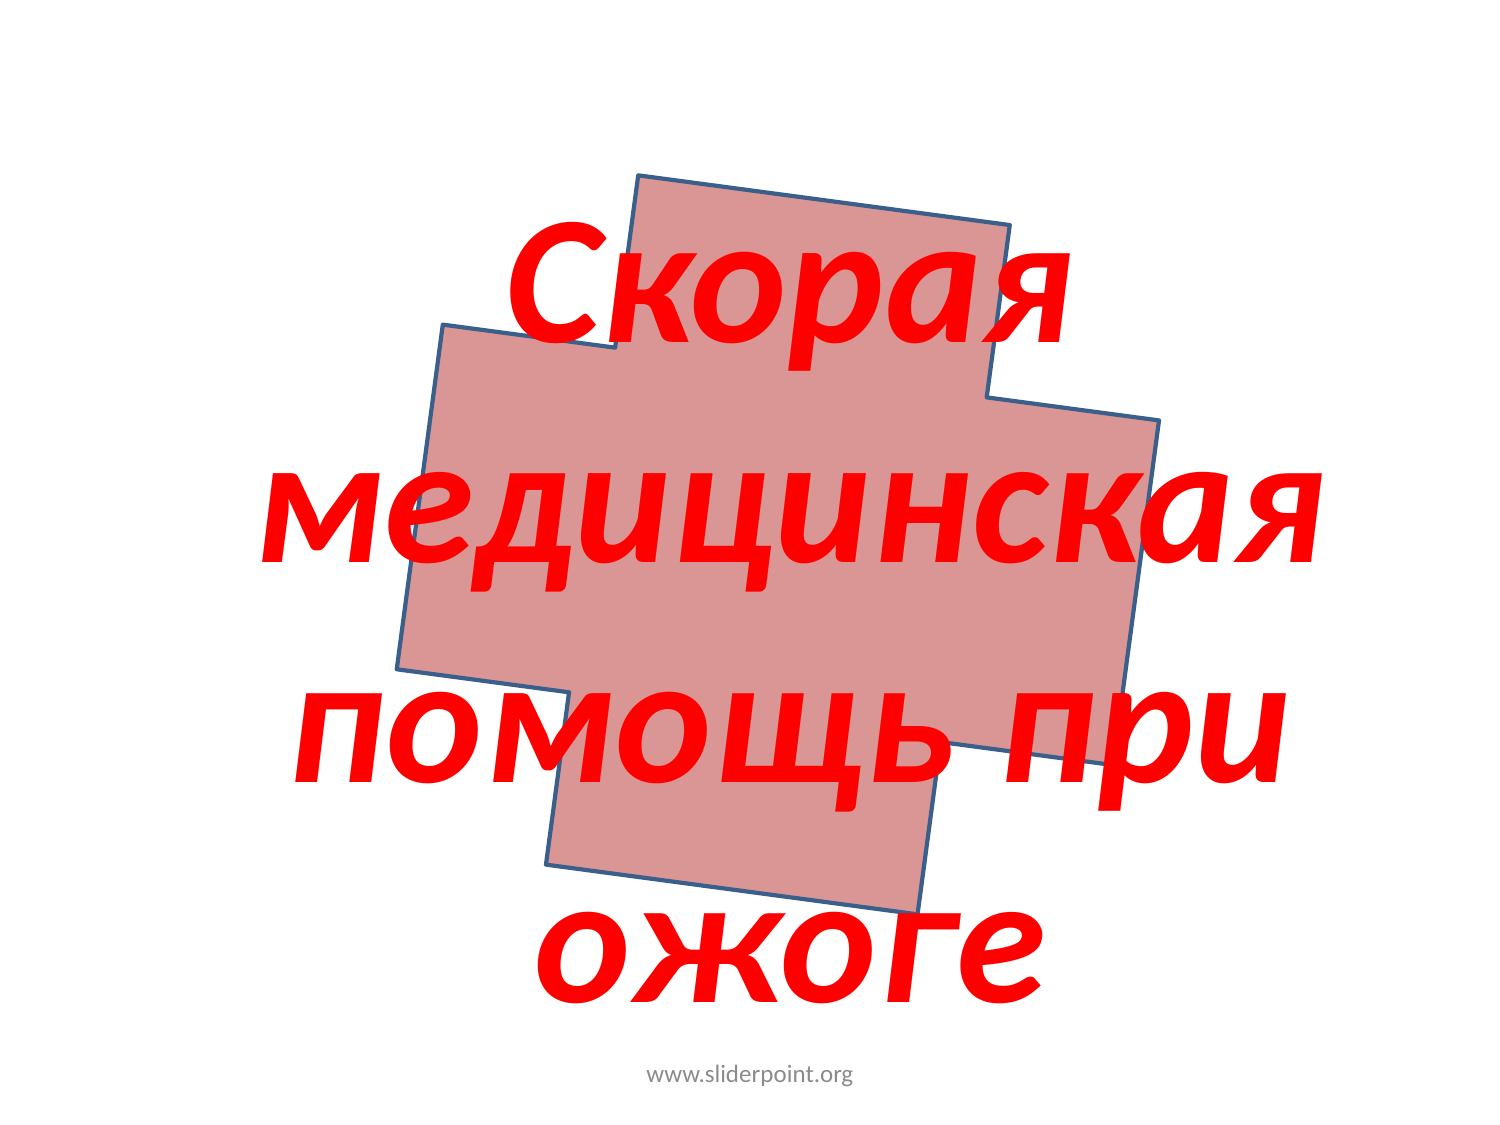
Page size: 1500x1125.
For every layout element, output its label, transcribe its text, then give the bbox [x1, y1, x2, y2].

text_box Скорая медицинская помощь при ожоге [140, 152, 1442, 1047]
footer www.sliderpoint.org [512, 1042, 988, 1103]
